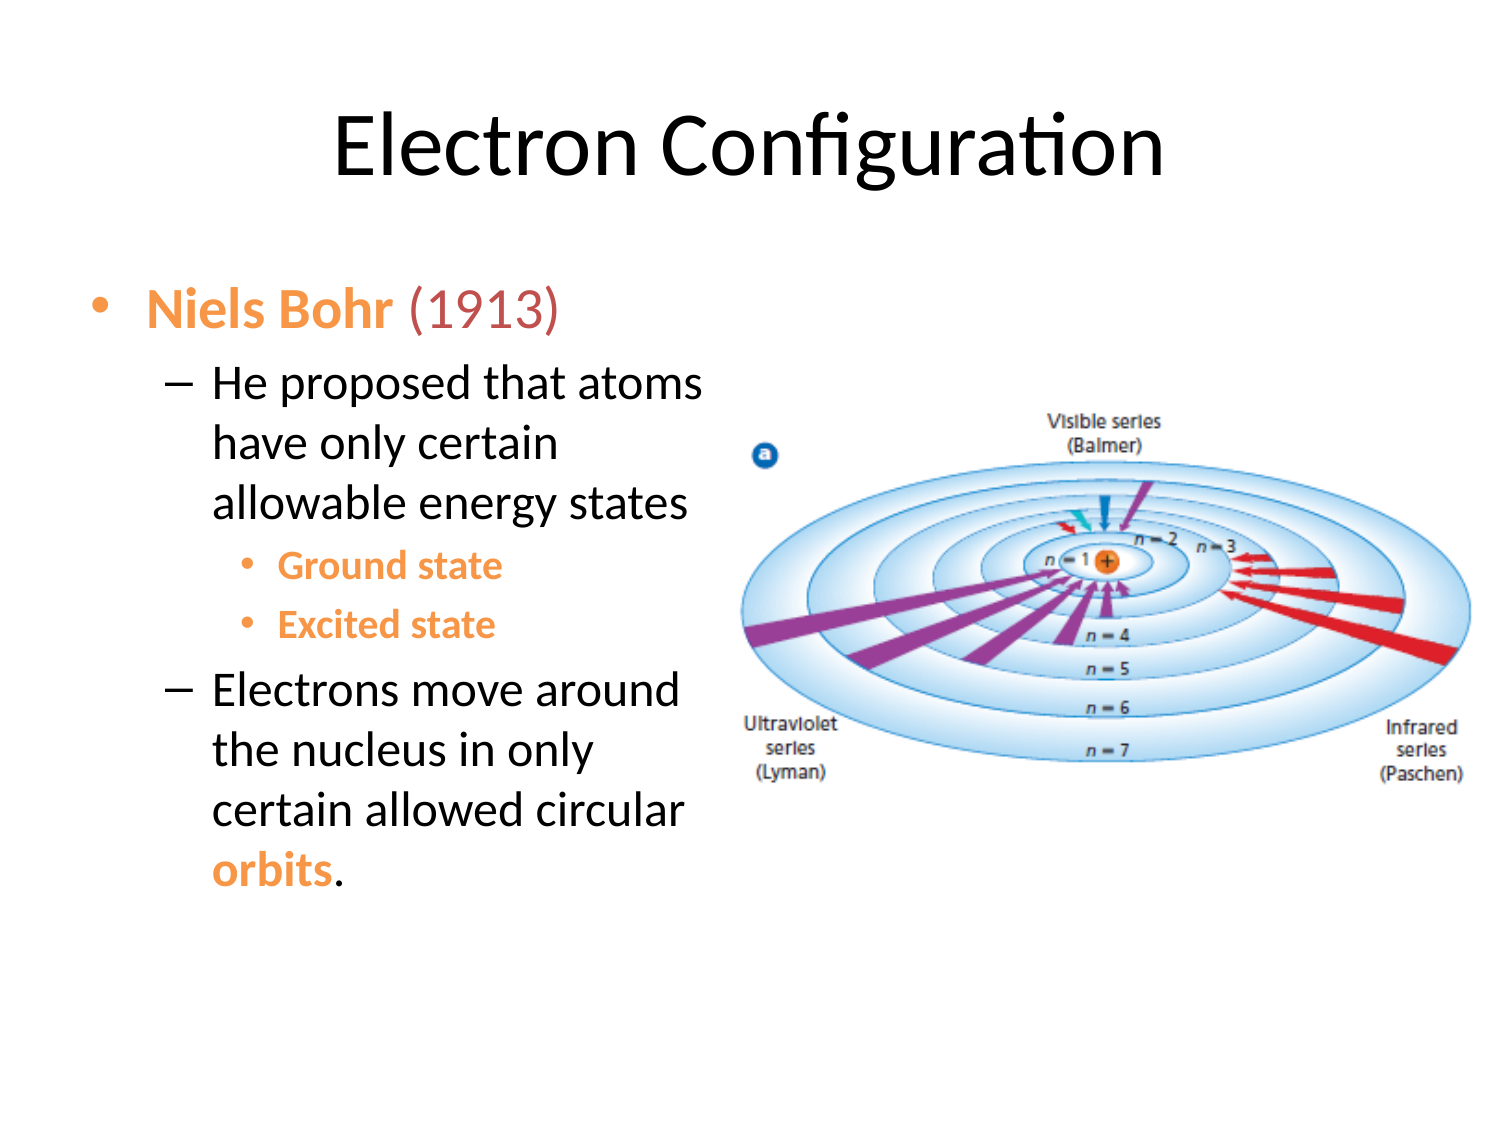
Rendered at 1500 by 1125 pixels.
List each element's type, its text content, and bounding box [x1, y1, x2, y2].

title Electron Configuration [75, 45, 1425, 233]
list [737, 399, 1475, 794]
list Niels Bohr (1913) He proposed that atoms have only certain allowable energy states Ground state Excited state Electrons move around the nucleus in only certain allowed circular orbits. [75, 262, 738, 1005]
